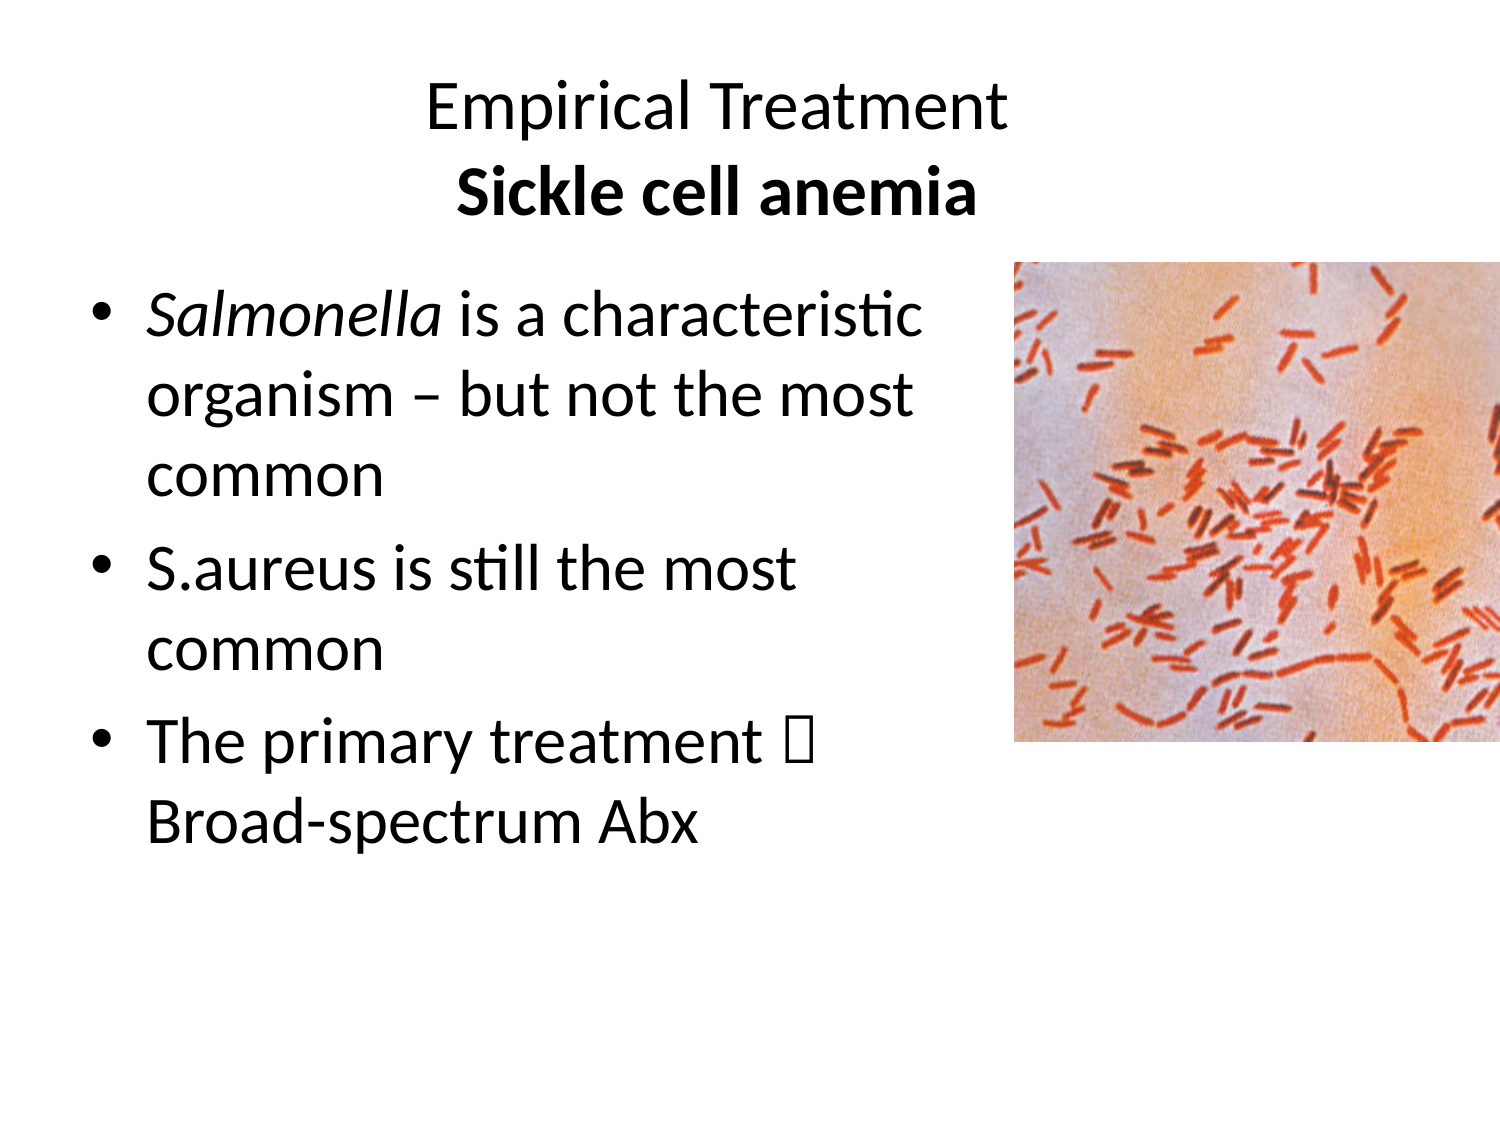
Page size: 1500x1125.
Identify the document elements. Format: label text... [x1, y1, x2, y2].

list Salmonella is a characteristic organism – but not the most common S.aureus is still the most common The primary treatment  Broad-spectrum Abx [75, 262, 1015, 1005]
picture [1014, 262, 1500, 742]
title Empirical Treatment Sickle cell anemia [42, 49, 1393, 238]
